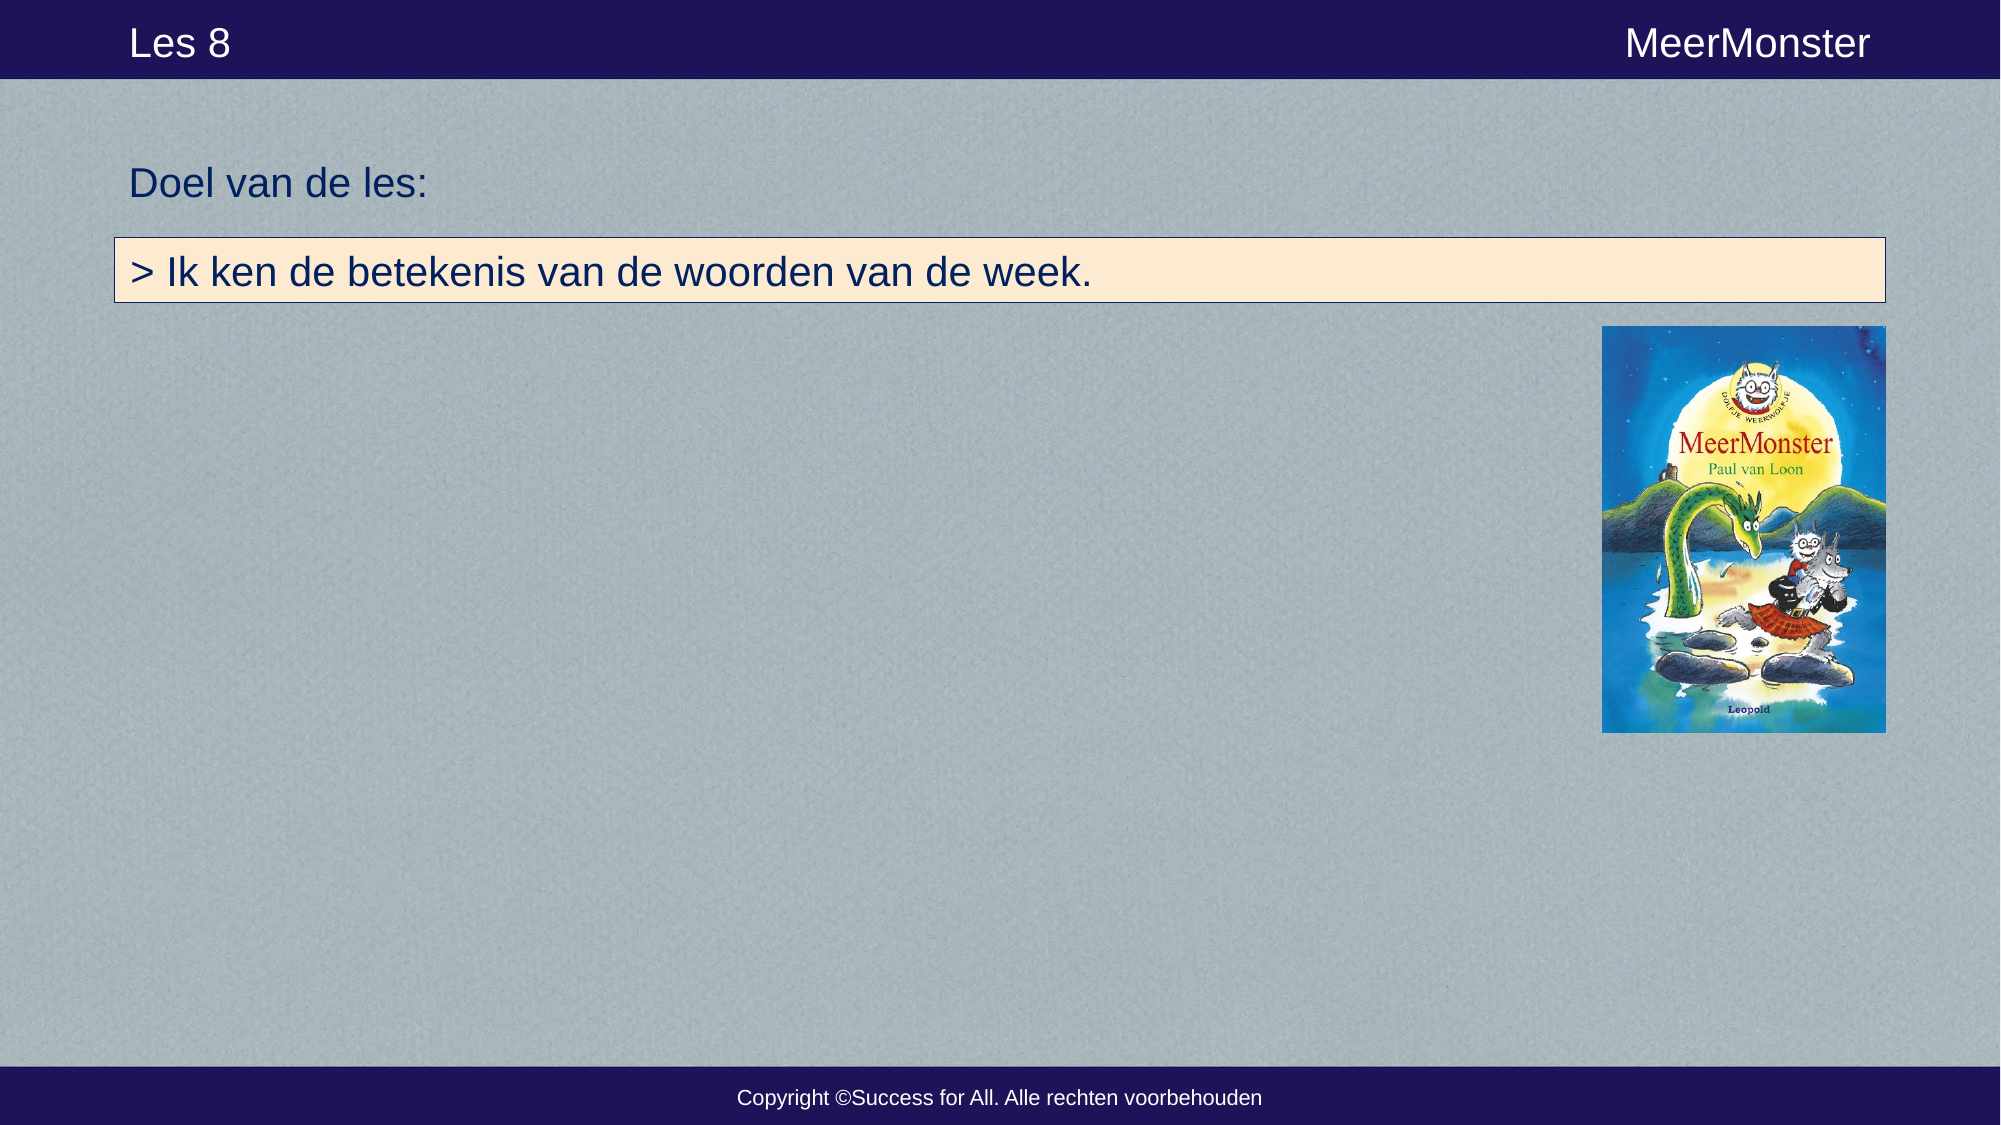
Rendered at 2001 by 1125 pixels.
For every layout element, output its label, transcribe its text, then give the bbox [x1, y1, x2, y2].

picture [0, 0, 2001, 1125]
text_box > Ik ken de betekenis van de woorden van de week. [114, 237, 1886, 303]
text_box Copyright ©Success for All. Alle rechten voorbehouden [0, 1076, 2000, 1125]
text_box Doel van de les: [113, 148, 1635, 214]
text_box MeerMonster [999, 8, 1886, 73]
text_box Les 8 [114, 8, 354, 73]
